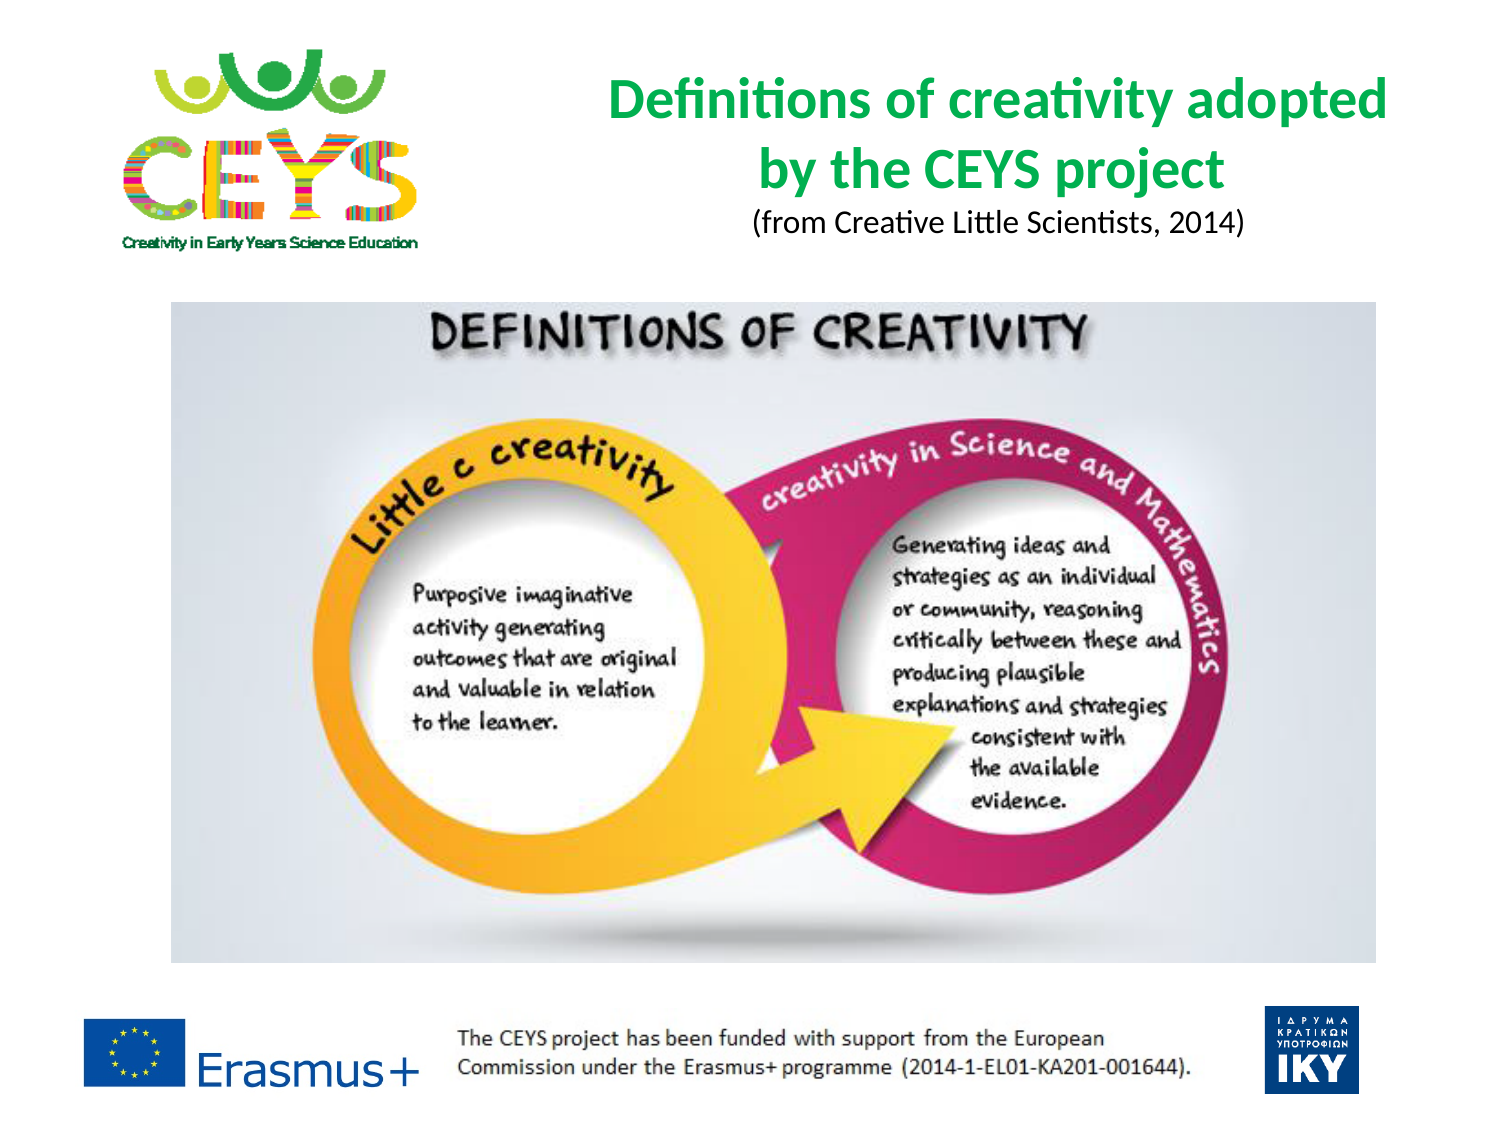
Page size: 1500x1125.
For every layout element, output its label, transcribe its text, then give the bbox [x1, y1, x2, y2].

picture [170, 302, 1377, 963]
picture [64, 999, 438, 1106]
picture [1264, 1005, 1359, 1094]
title Definitions of creativity adopted by the CEYS project (from Creative Little Scientists, 2014) [572, 45, 1425, 256]
picture [444, 1008, 1205, 1097]
